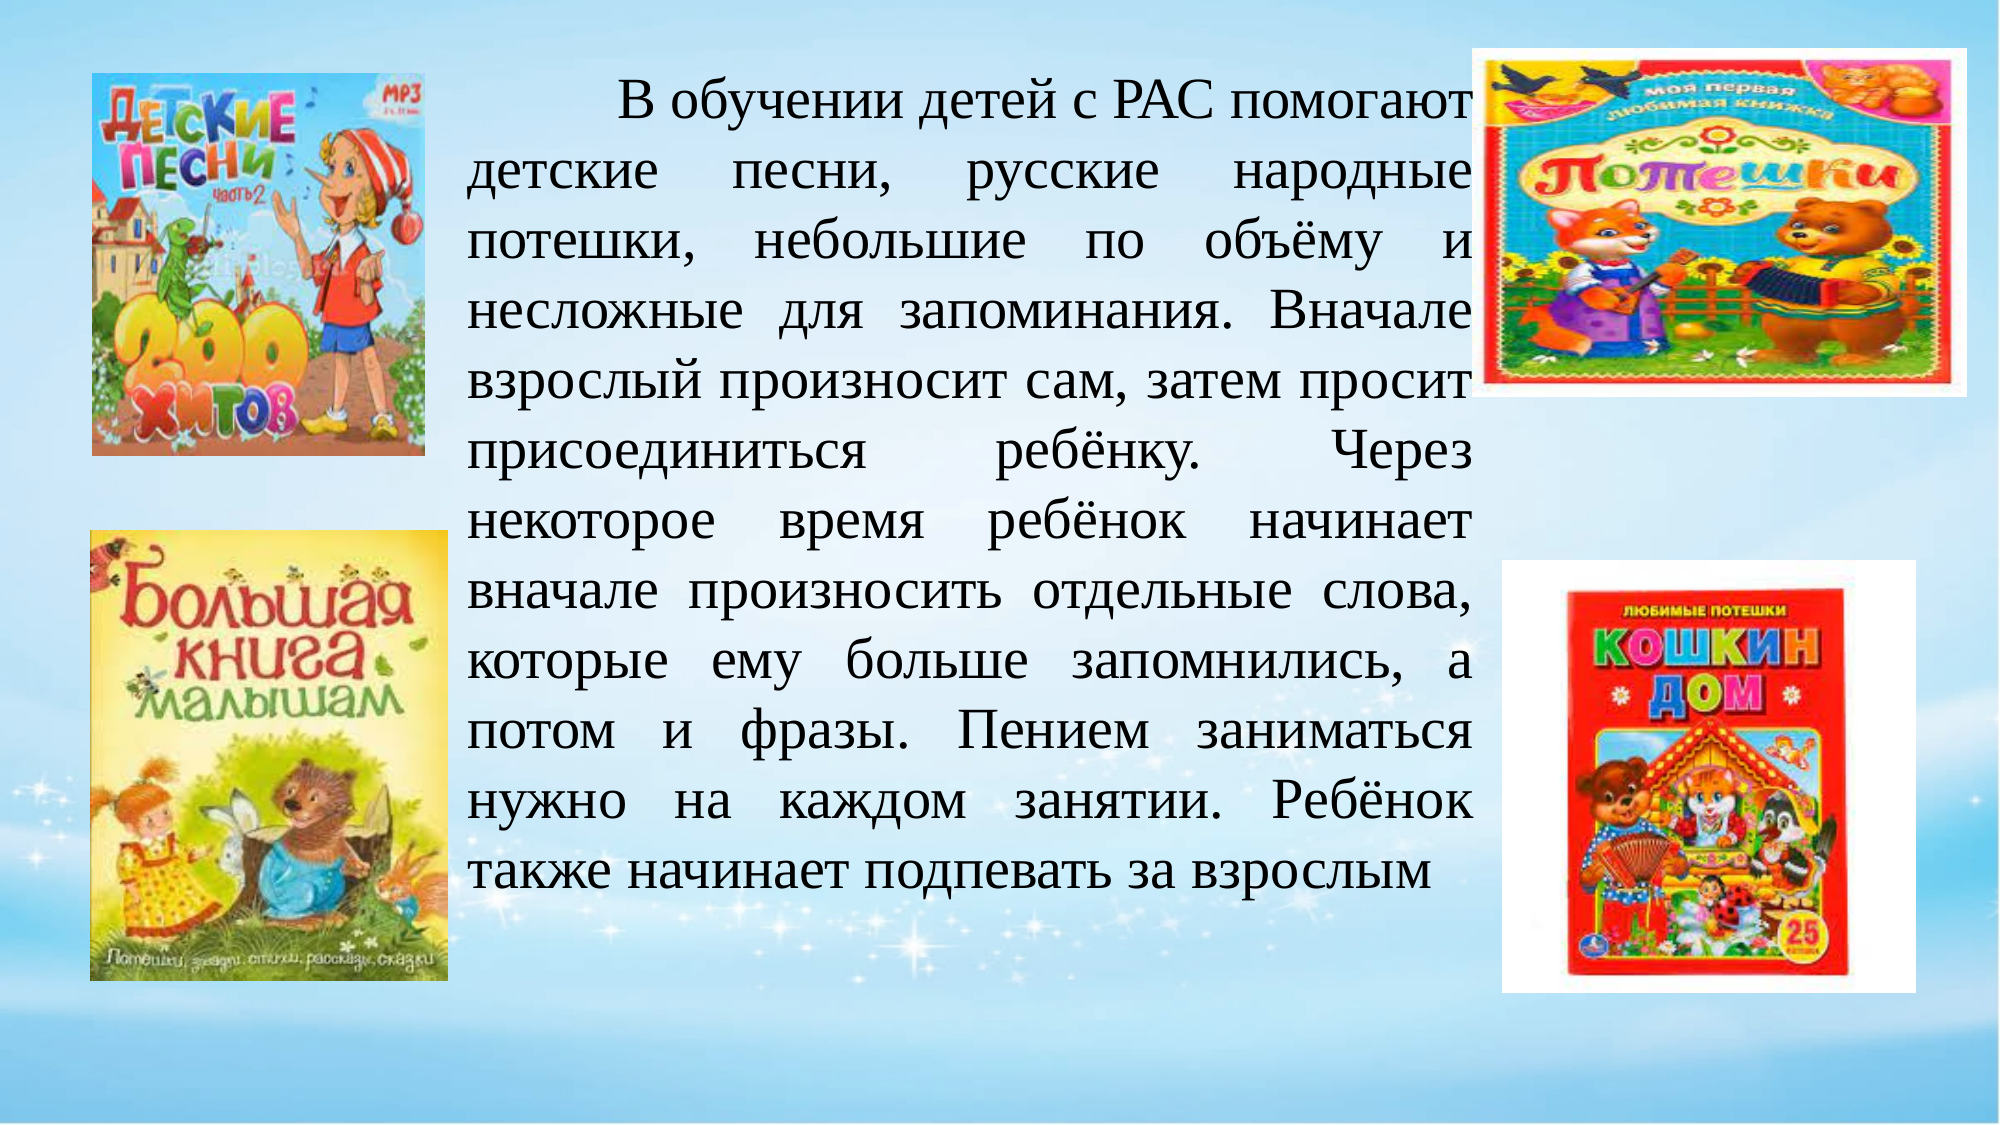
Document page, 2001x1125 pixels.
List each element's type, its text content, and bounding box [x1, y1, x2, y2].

picture [92, 73, 425, 456]
text_box В обучении детей с РАС помогают детские песни, русские народные потешки, небольшие по объёму и несложные для запоминания. Вначале взрослый произносит сам, затем просит присоединиться ребёнку. Через некоторое время ребёнок начинает вначале произносить отдельные слова, которые ему больше запомнились, а потом и фразы. Пением заниматься нужно на каждом занятии. Ребёнок также начинает подпевать за взрослым [452, 53, 1489, 908]
picture [1502, 560, 1916, 993]
picture [1472, 48, 1967, 397]
picture [89, 529, 448, 981]
